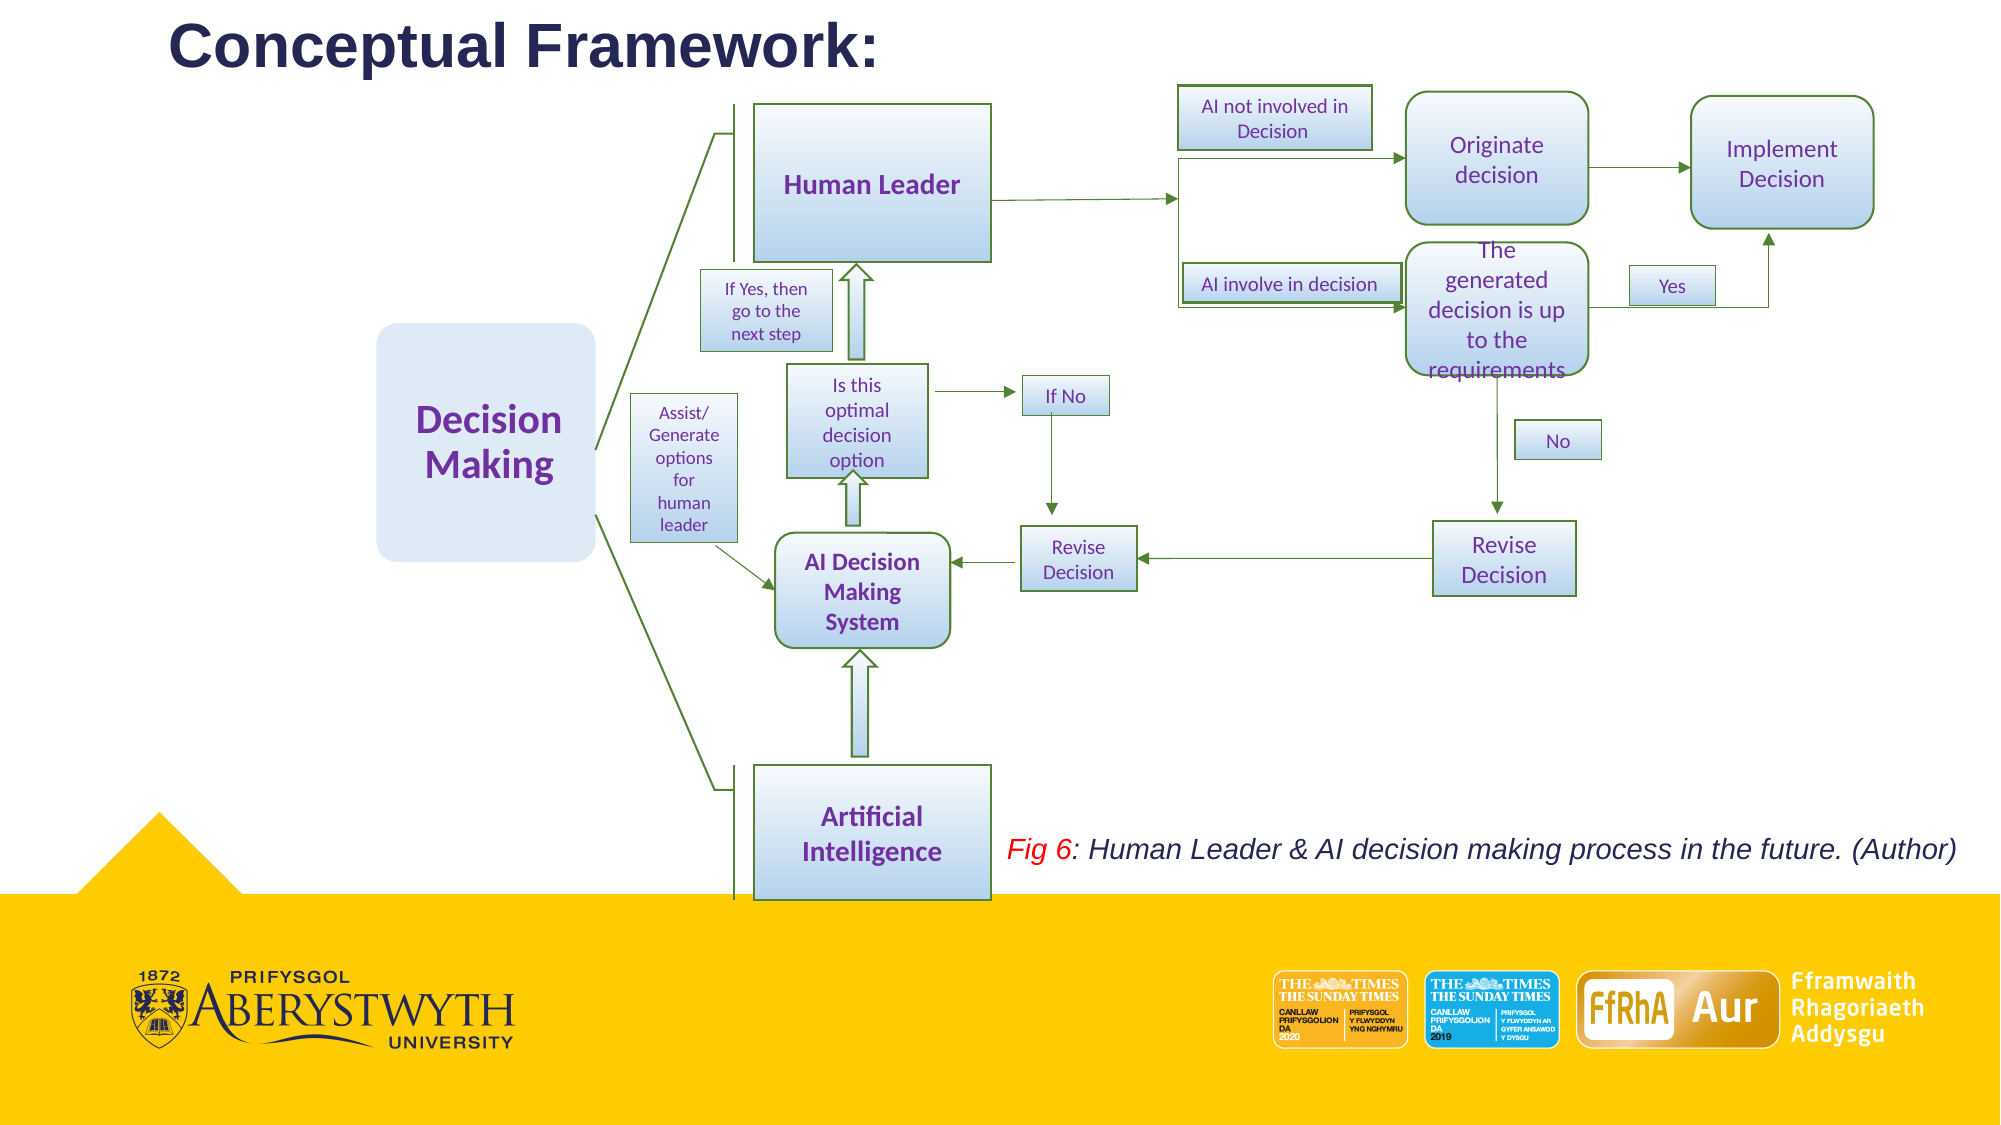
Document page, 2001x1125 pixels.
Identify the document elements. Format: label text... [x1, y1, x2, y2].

text_box If Yes, then go to the next step [700, 269, 833, 352]
text_box Human Leader [753, 104, 991, 262]
text_box AI involve in decision [1182, 262, 1402, 303]
text_box [840, 264, 873, 360]
text_box No [1514, 419, 1602, 460]
text_box The generated decision is up to the requirements [1405, 242, 1589, 376]
text_box Artificial Intelligence [753, 764, 991, 812]
text_box Implement Decision [1691, 95, 1874, 229]
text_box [375, 322, 597, 564]
text_box Is this optimal decision option [786, 363, 928, 479]
text_box Revise Decision [1020, 526, 1137, 591]
text_box If No [1022, 375, 1110, 416]
text_box Yes [1629, 265, 1716, 306]
text_box [839, 470, 867, 526]
text_box Assist/ Generate options for human leader [630, 393, 738, 543]
text_box AI not involved in Decision [1178, 85, 1373, 151]
text_box Conceptual Framework: [153, 4, 1379, 89]
picture [0, 812, 2000, 1125]
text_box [715, 545, 776, 591]
text_box Revise Decision [1432, 520, 1576, 596]
text_box AI Decision Making System [775, 532, 951, 649]
text_box Originate decision [1405, 91, 1589, 225]
text_box [843, 650, 877, 757]
